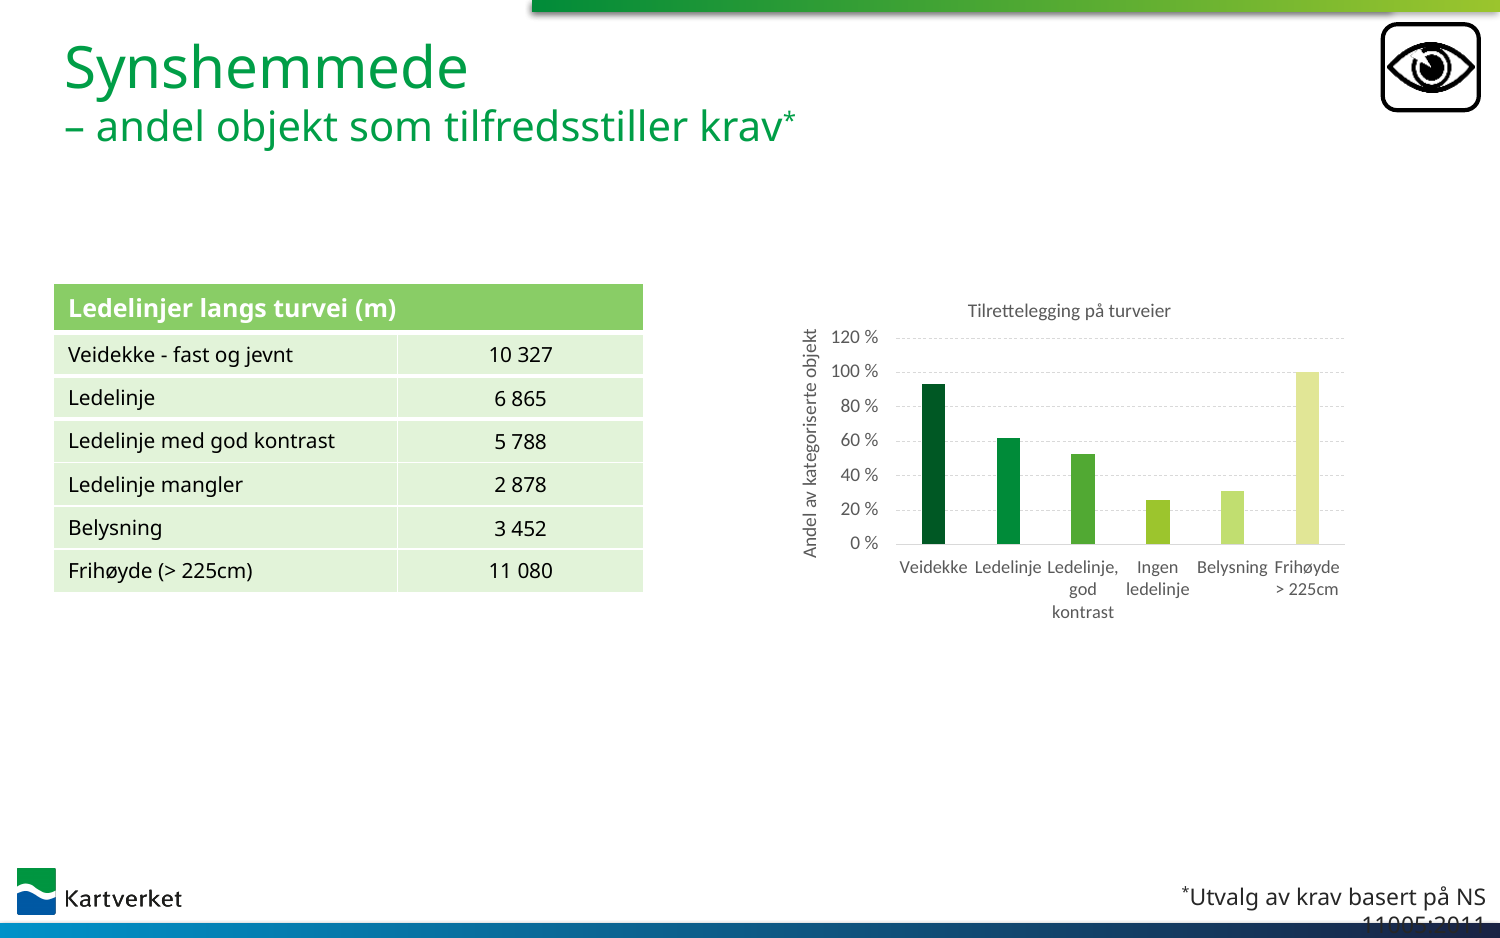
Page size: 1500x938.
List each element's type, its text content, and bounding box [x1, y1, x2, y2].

text_box *Utvalg av krav basert på NS 11005:2011 [1068, 873, 1500, 938]
table_cell 6 865 [398, 378, 643, 417]
table_header Ledelinjer langs turvei (m) [54, 284, 643, 330]
table_cell 2 878 [398, 463, 643, 505]
table_cell Ledelinje [54, 378, 397, 417]
table_cell Belysning [54, 507, 397, 548]
table_cell Frihøyde (> 225cm) [54, 550, 397, 592]
text_box Synshemmede – andel objekt som tilfredsstiller krav* [49, 24, 1431, 158]
table_cell 10 327 [398, 335, 643, 374]
table_cell Veidekke - fast og jevnt [54, 335, 397, 374]
table_cell 11 080 [398, 550, 643, 592]
table_cell Ledelinje med god kontrast [54, 421, 397, 462]
table_cell Ledelinje mangler [54, 463, 397, 505]
picture [791, 291, 1348, 630]
table_cell 3 452 [398, 507, 643, 548]
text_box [1382, 24, 1480, 111]
table_cell 5 788 [398, 421, 643, 462]
